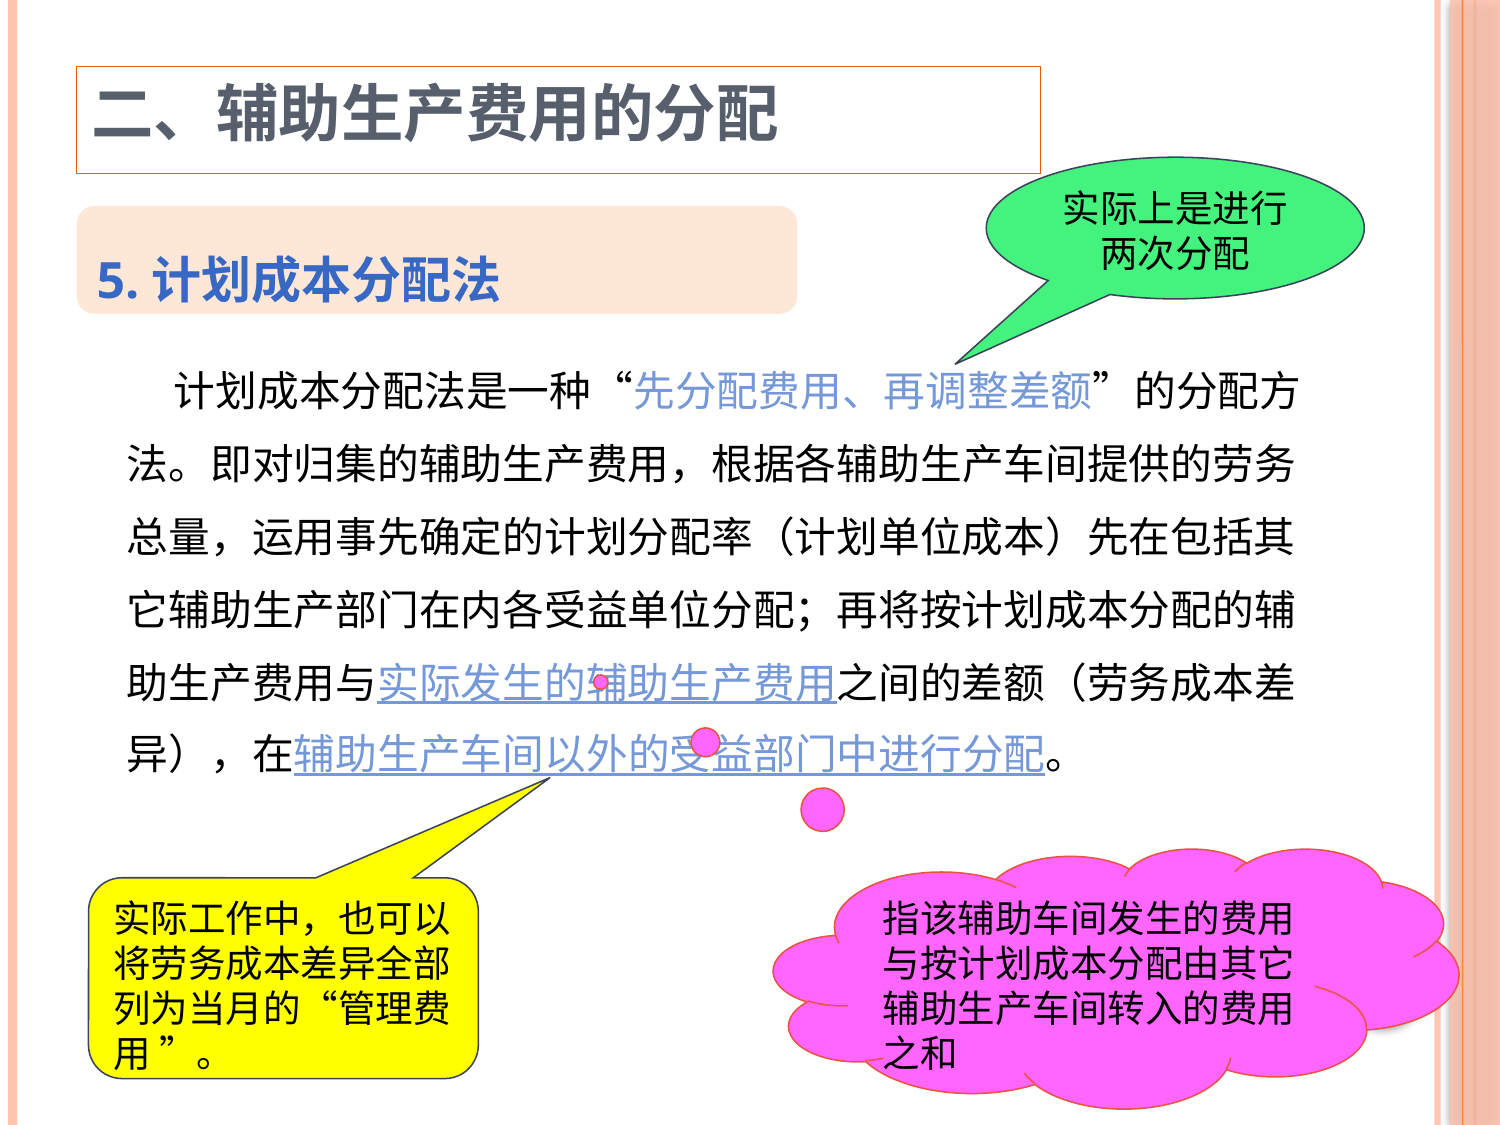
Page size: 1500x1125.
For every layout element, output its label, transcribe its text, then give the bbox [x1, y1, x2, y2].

text_box 实际工作中，也可以将劳务成本差异全部列为当月的“管理费用 ”。 [88, 777, 551, 1079]
text_box 指该辅助车间发生的费用与按计划成本分配由其它辅助生产车间转入的费用之和 [801, 788, 845, 832]
text_box 二、辅助生产费用的分配 [76, 66, 1041, 174]
text_box 5.计划成本分配法 [76, 205, 798, 314]
text_box 指该辅助车间发生的费用与按计划成本分配由其它辅助生产车间转入的费用之和 [773, 849, 1460, 1110]
text_box 计划成本分配法是一种“先分配费用、再调整差额”的分配方法。即对归集的辅助生产费用，根据各辅助生产车间提供的劳务总量，运用事先确定的计划分配率（计划单位成本）先在包括其它辅助生产部门在内各受益单位分配；再将按计划成本分配的辅助生产费用与实际发生的辅助生产费用之间的差额（劳务成本差异），在辅助生产车间以外的受益部门中进行分配。 [112, 334, 1329, 787]
text_box 实际上是进行两次分配 [954, 157, 1365, 365]
text_box 指该辅助车间发生的费用与按计划成本分配由其它辅助生产车间转入的费用之和 [691, 727, 720, 757]
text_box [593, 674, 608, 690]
